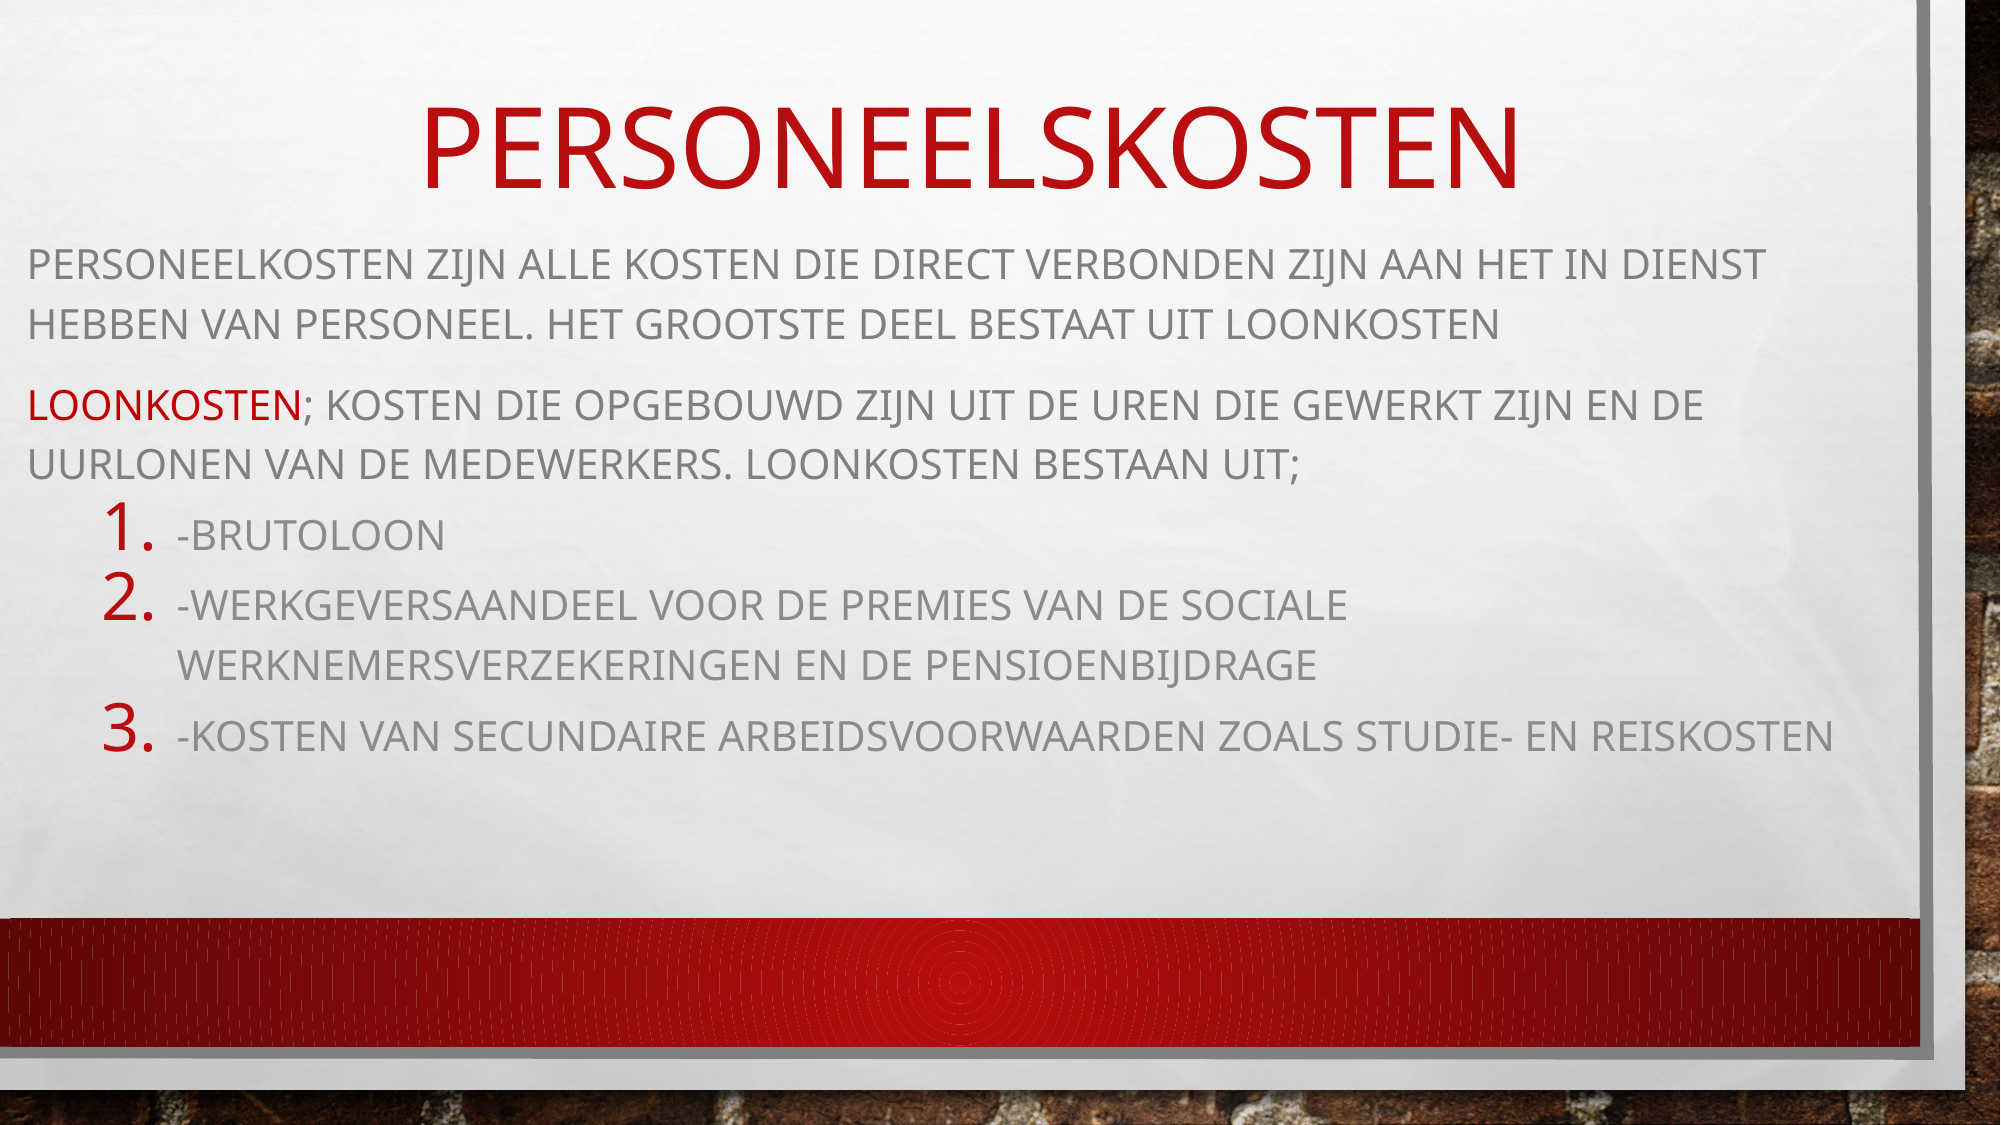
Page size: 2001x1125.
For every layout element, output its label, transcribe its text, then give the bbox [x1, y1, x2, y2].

title Personeelskosten [126, 30, 1818, 219]
list Personeelkosten zijn alle kosten die direct verbonden zijn aan het in dienst hebben van personeel. Het grootste deel bestaat uit loonkosten Loonkosten; kosten die opgebouwd zijn uit de uren die gewerkt zijn en de uurlonen van de medewerkers. Loonkosten bestaan uit; -brutoloon -werkgeversaandeel voor de premies van de sociale werknemersverzekeringen en de pensioenbijdrage -kosten van secundaire arbeidsvoorwaarden zoals studie- en reiskosten [11, 219, 1918, 941]
picture [0, 0, 2000, 1125]
